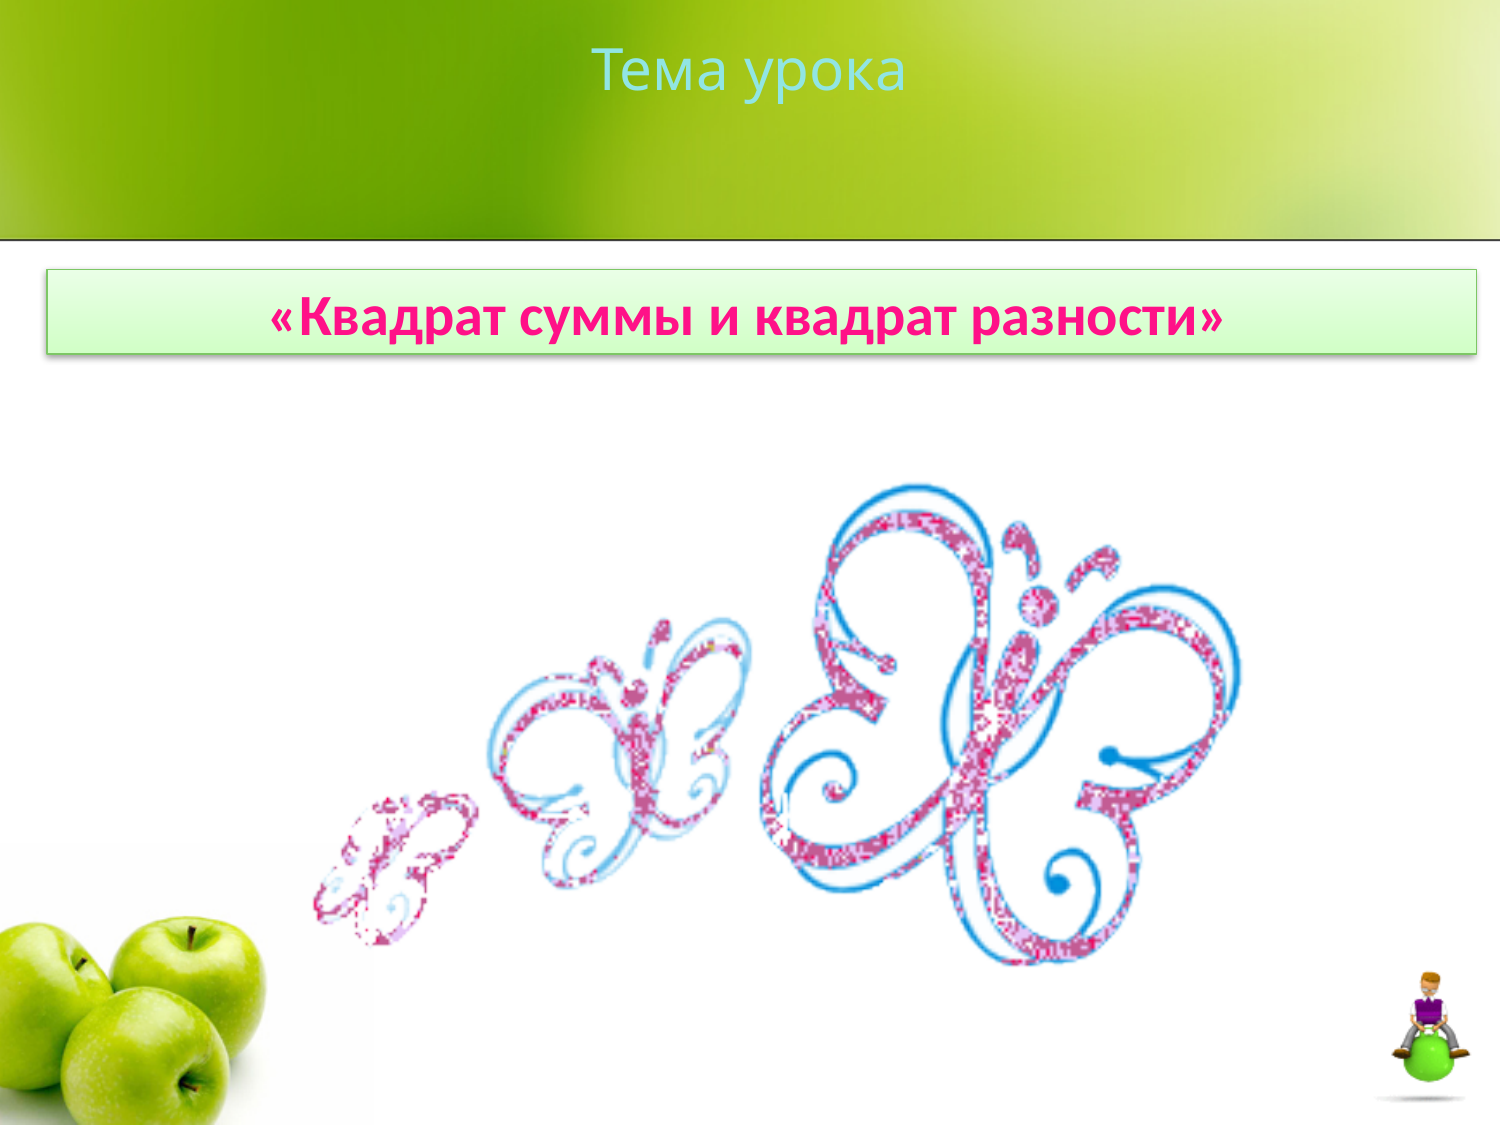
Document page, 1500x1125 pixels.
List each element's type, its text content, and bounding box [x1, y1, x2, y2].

text_box «Квадрат суммы и квадрат разности» [46, 269, 1477, 355]
picture [0, 0, 1500, 1125]
text_box Тема урока [62, 24, 1438, 175]
